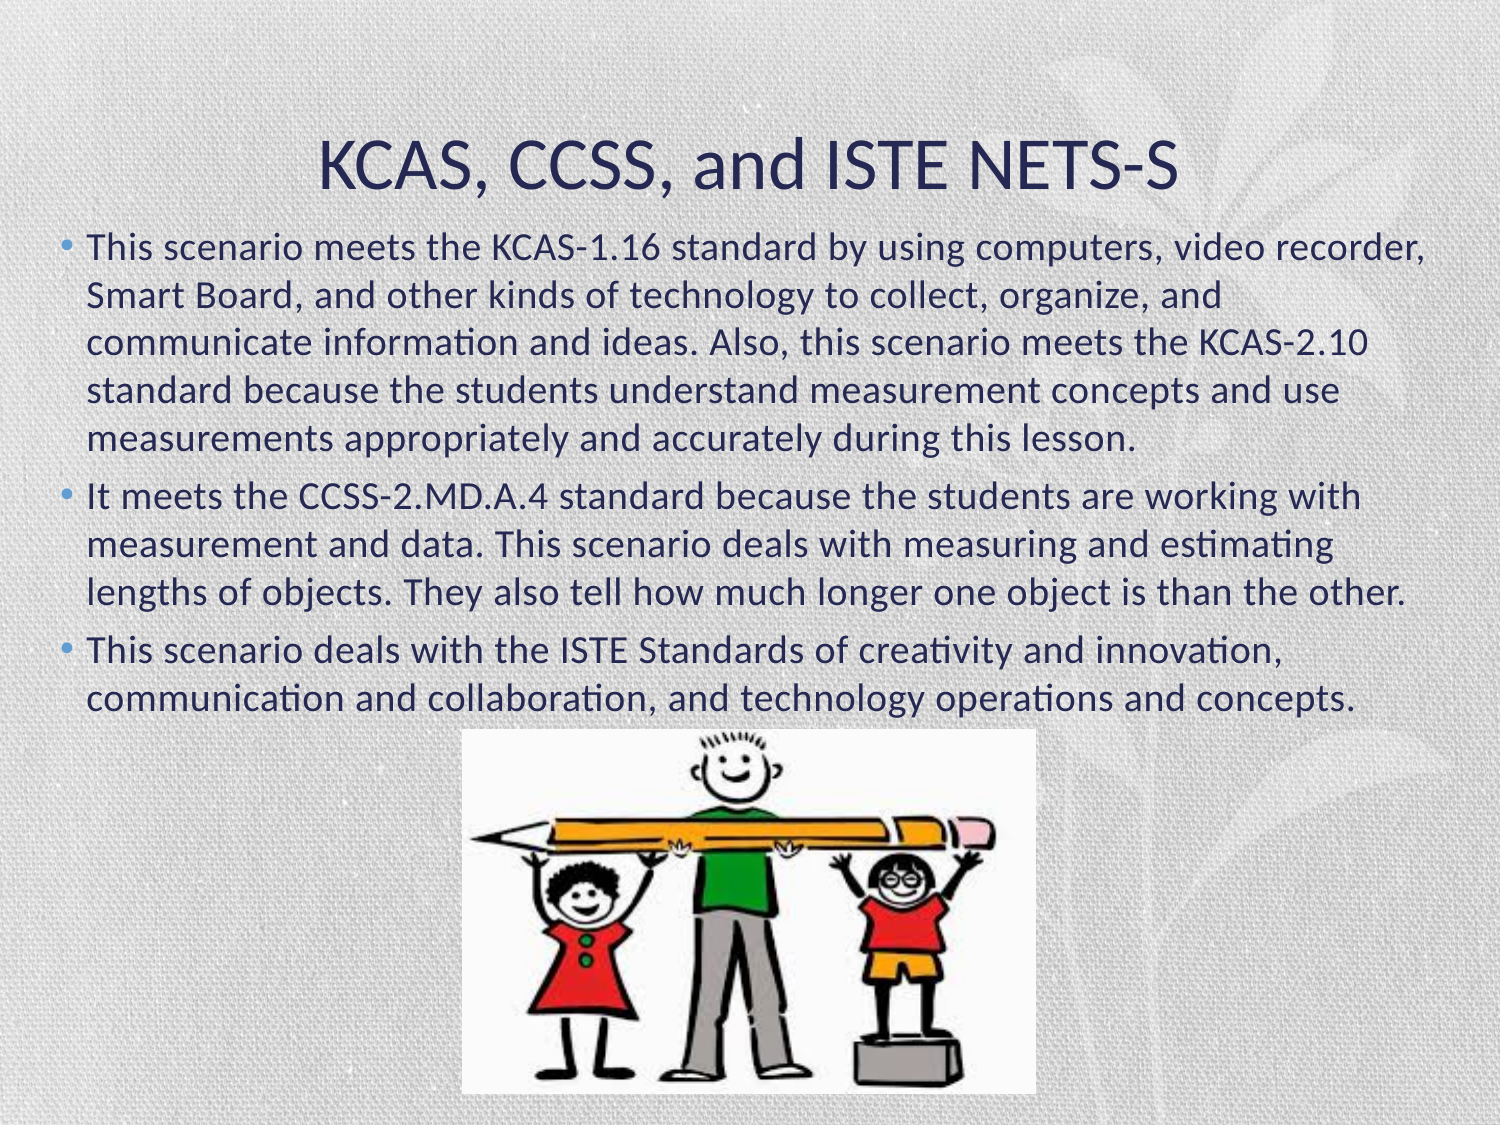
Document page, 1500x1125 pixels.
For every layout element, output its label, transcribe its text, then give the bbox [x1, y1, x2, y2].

list This scenario meets the KCAS-1.16 standard by using computers, video recorder, Smart Board, and other kinds of technology to collect, organize, and communicate information and ideas. Also, this scenario meets the KCAS-2.10 standard because the students understand measurement concepts and use measurements appropriately and accurately during this lesson. It meets the CCSS-2.MD.A.4 standard because the students are working with measurement and data. This scenario deals with measuring and estimating lengths of objects. They also tell how much longer one object is than the other. This scenario deals with the ISTE Standards of creativity and innovation, communication and collaboration, and technology operations and concepts. [45, 213, 1455, 764]
picture [462, 728, 1036, 1094]
title KCAS, CCSS, and ISTE NETS-S [45, 37, 1455, 213]
